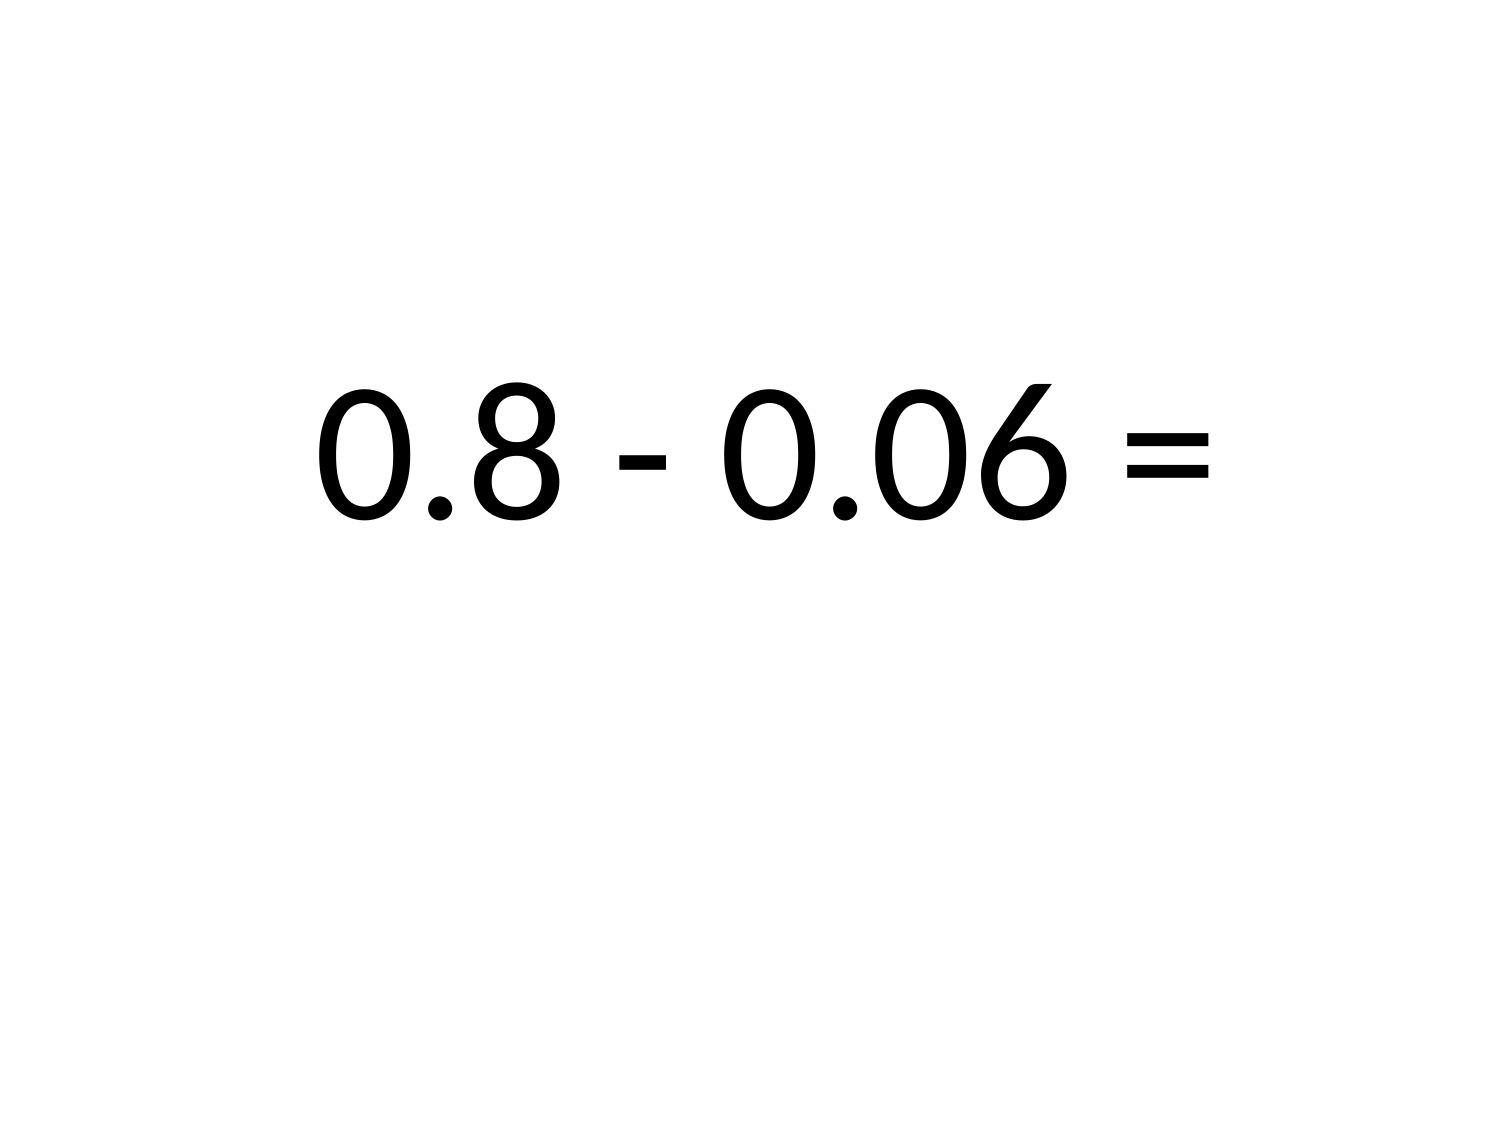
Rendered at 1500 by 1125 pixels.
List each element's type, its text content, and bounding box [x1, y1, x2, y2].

text_box 0.8 - 0.06 = [299, 312, 1413, 568]
